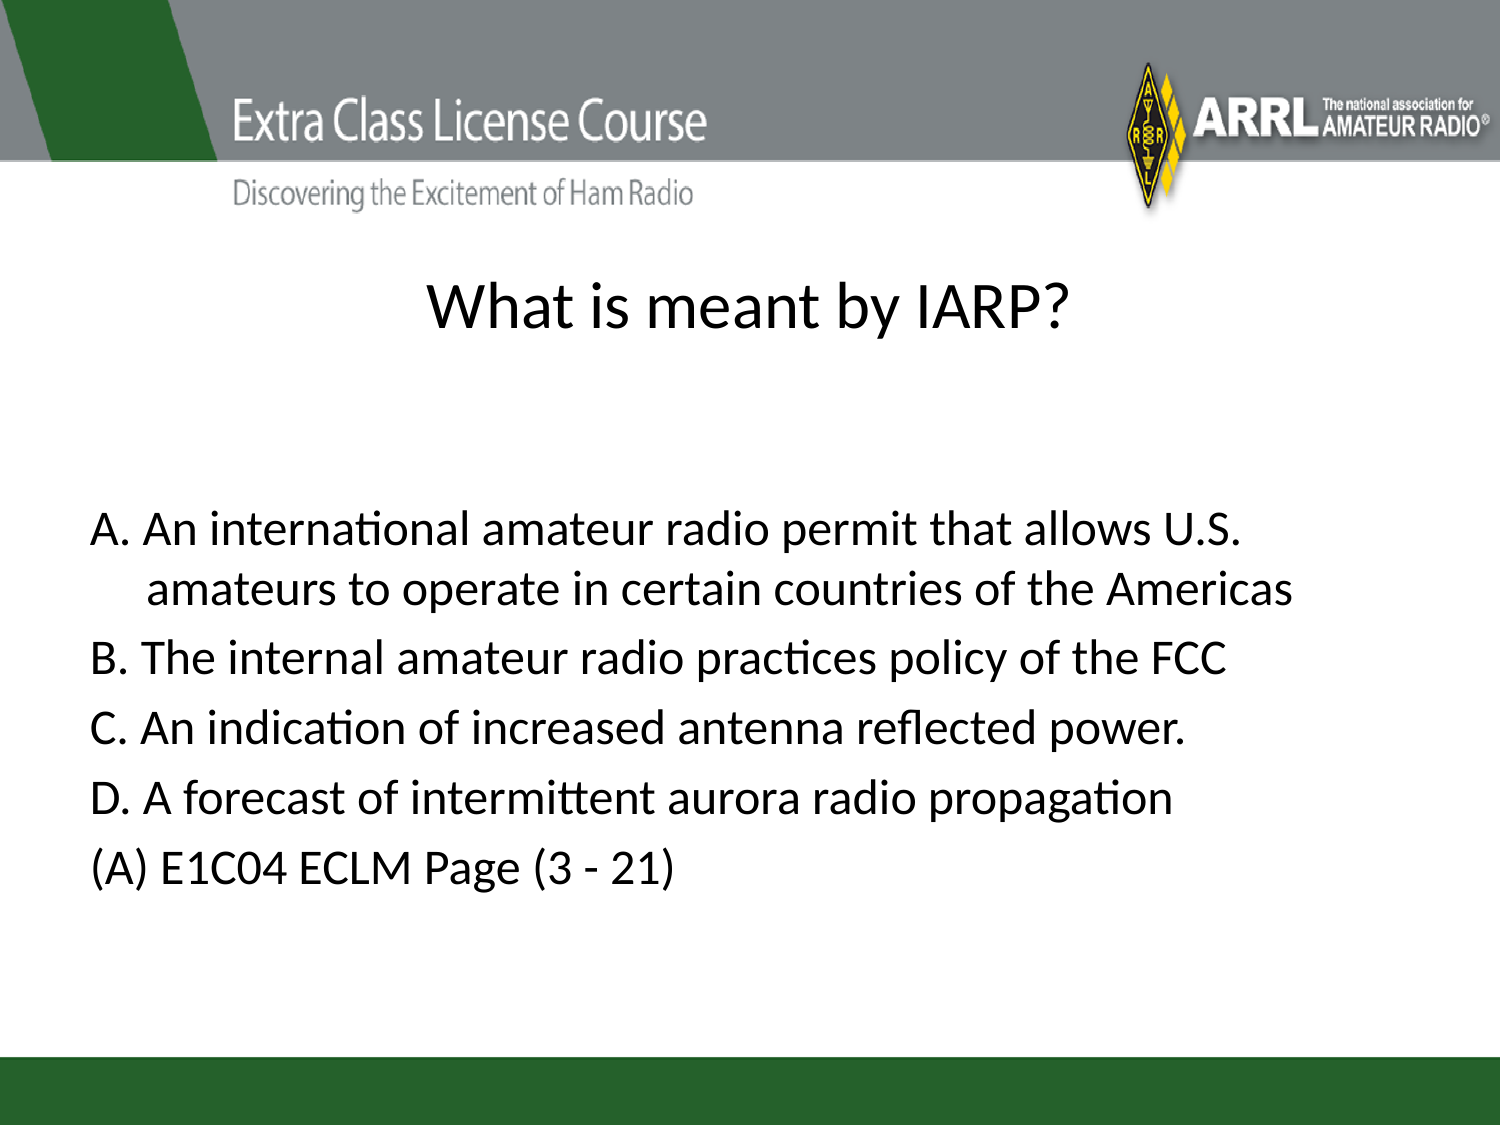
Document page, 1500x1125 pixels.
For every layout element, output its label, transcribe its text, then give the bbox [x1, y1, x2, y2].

list A. An international amateur radio permit that allows U.S. amateurs to operate in certain countries of the Americas B. The internal amateur radio practices policy of the FCC C. An indication of increased antenna reflected power. D. A forecast of intermittent aurora radio propagation (A) E1C04 ECLM Page (3 - 21) [75, 487, 1425, 1005]
picture [0, 0, 1500, 1125]
title What is meant by IARP? [75, 254, 1425, 443]
